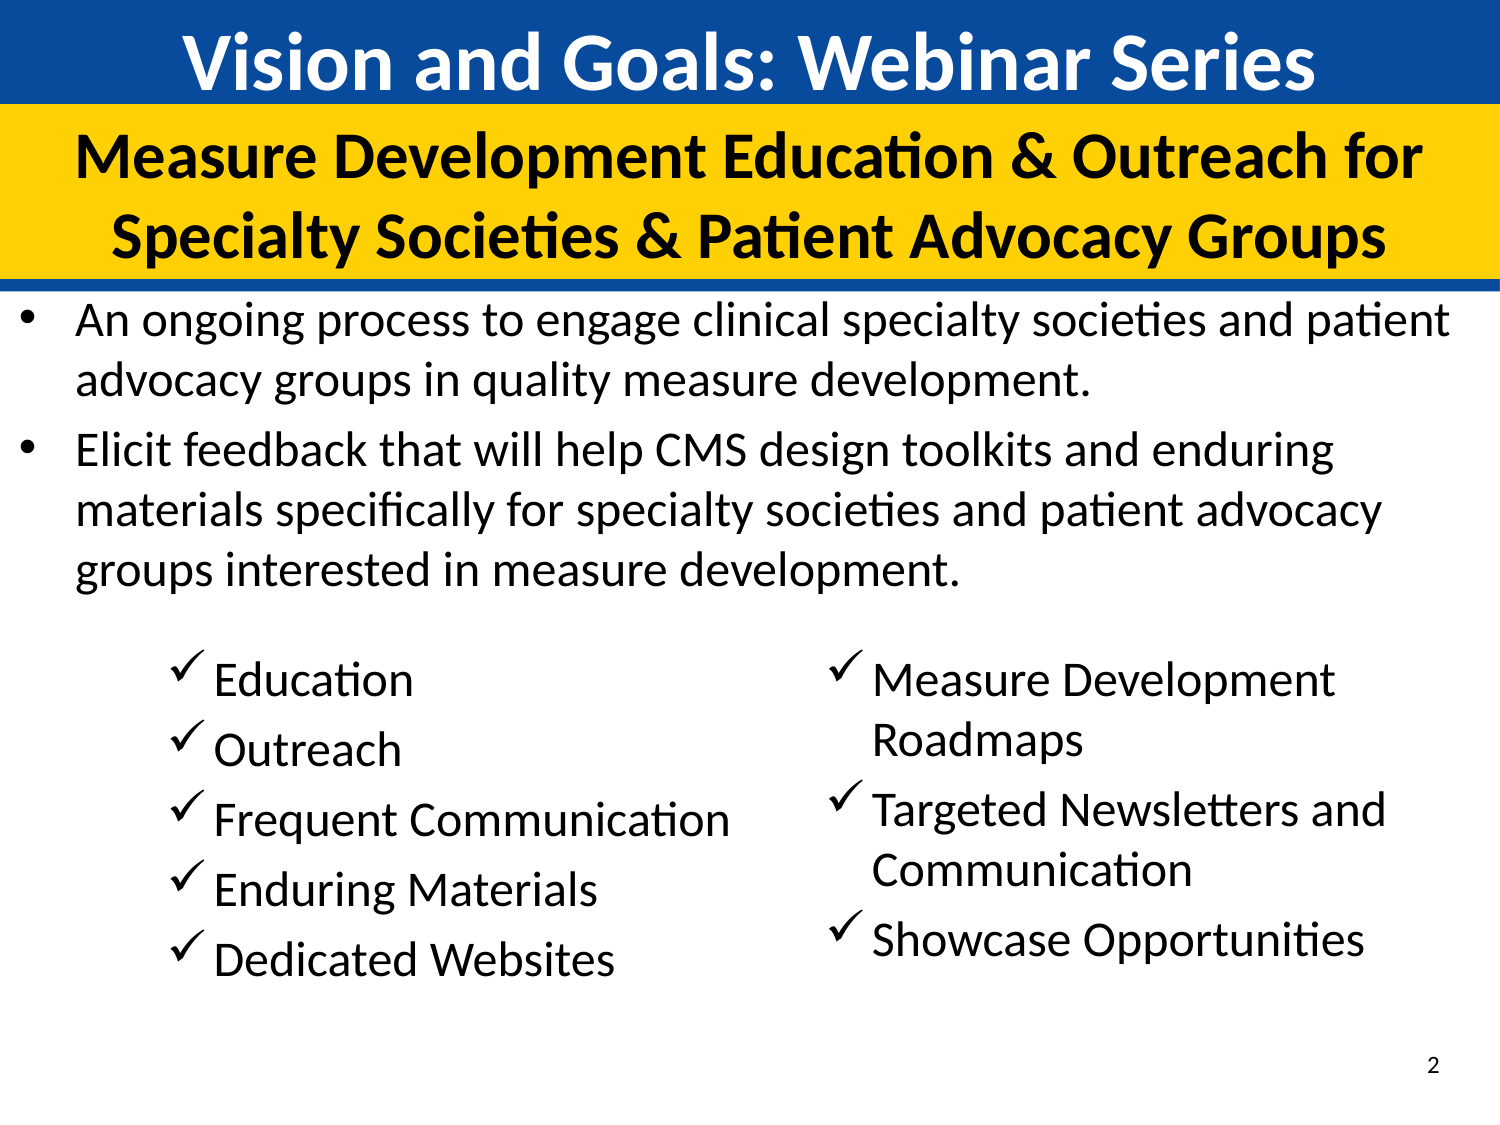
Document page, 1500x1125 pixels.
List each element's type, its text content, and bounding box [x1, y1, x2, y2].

text_box Education Outreach Frequent Communication Enduring Materials Dedicated Websites Measure Development Roadmaps Targeted Newsletters and Communication Showcase Opportunities [76, 932, 1423, 1123]
list An ongoing process to engage clinical specialty societies and patient advocacy groups in quality measure development. Elicit feedback that will help CMS design toolkits and enduring materials specifically for specialty societies and patient advocacy groups interested in measure development. [3, 292, 1475, 932]
text_box Measure Development Education & Outreach for Specialty Societies & Patient Advocacy Groups [0, 117, 1500, 279]
title Vision and Goals: Webinar Series [0, 0, 1500, 104]
